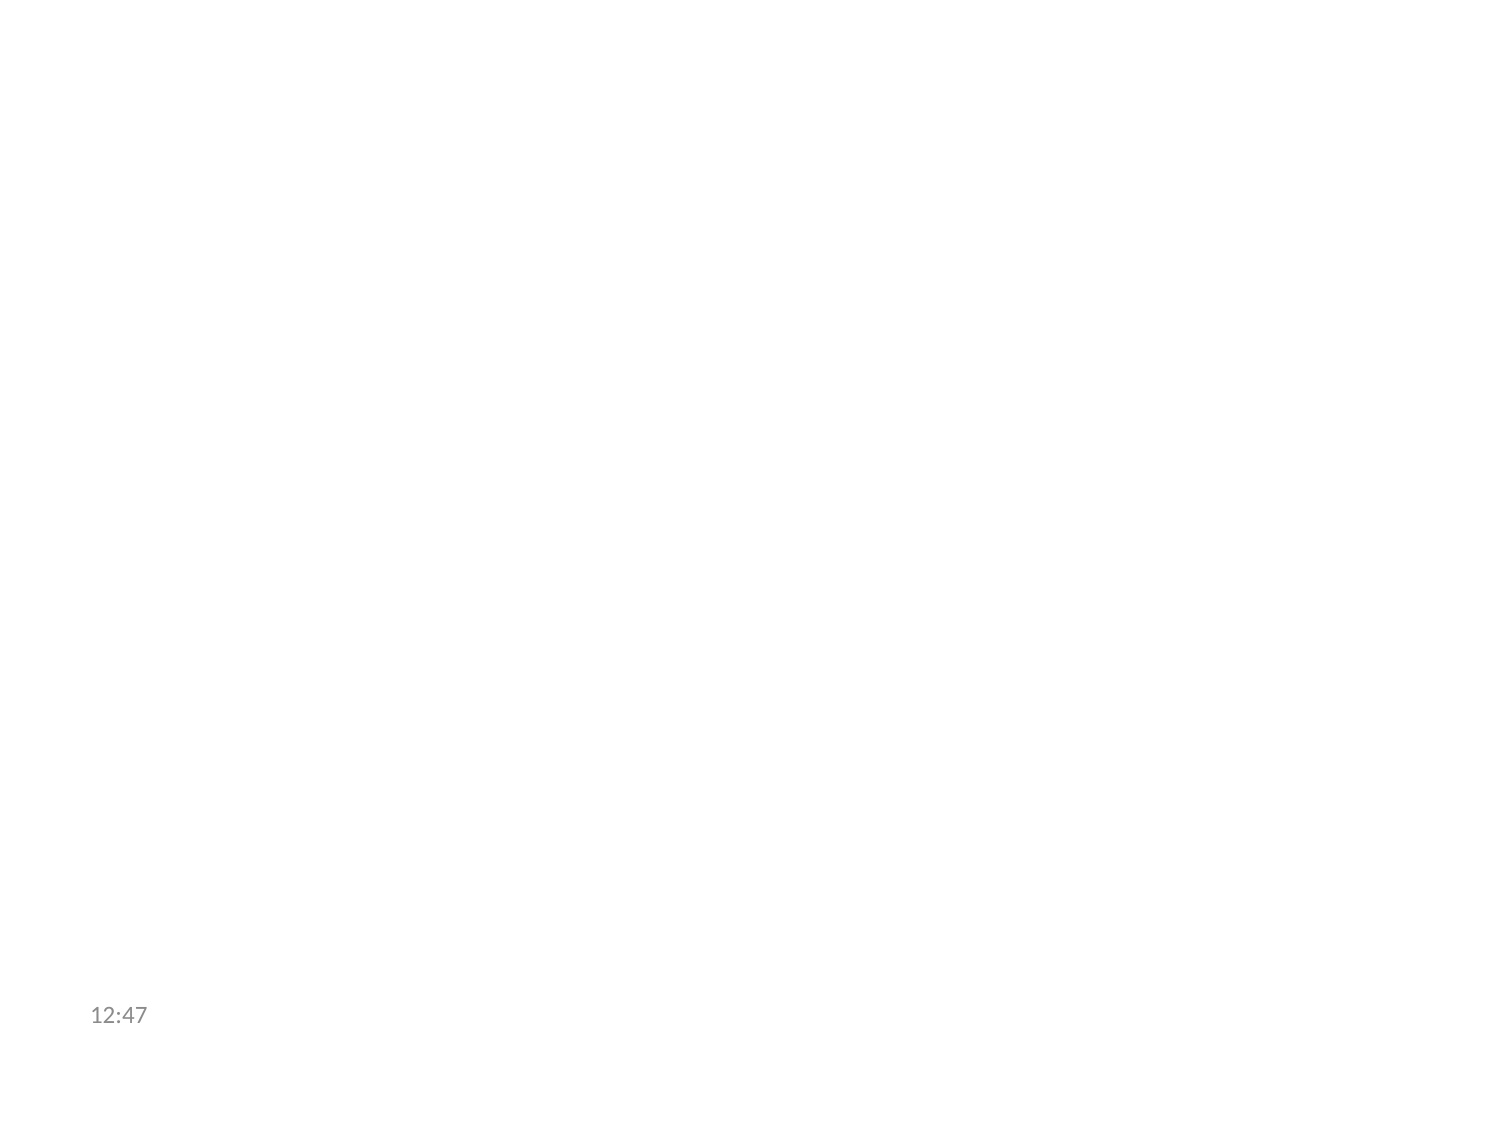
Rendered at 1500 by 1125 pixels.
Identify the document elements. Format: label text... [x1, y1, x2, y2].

text_box 15:35 [75, 983, 425, 1044]
